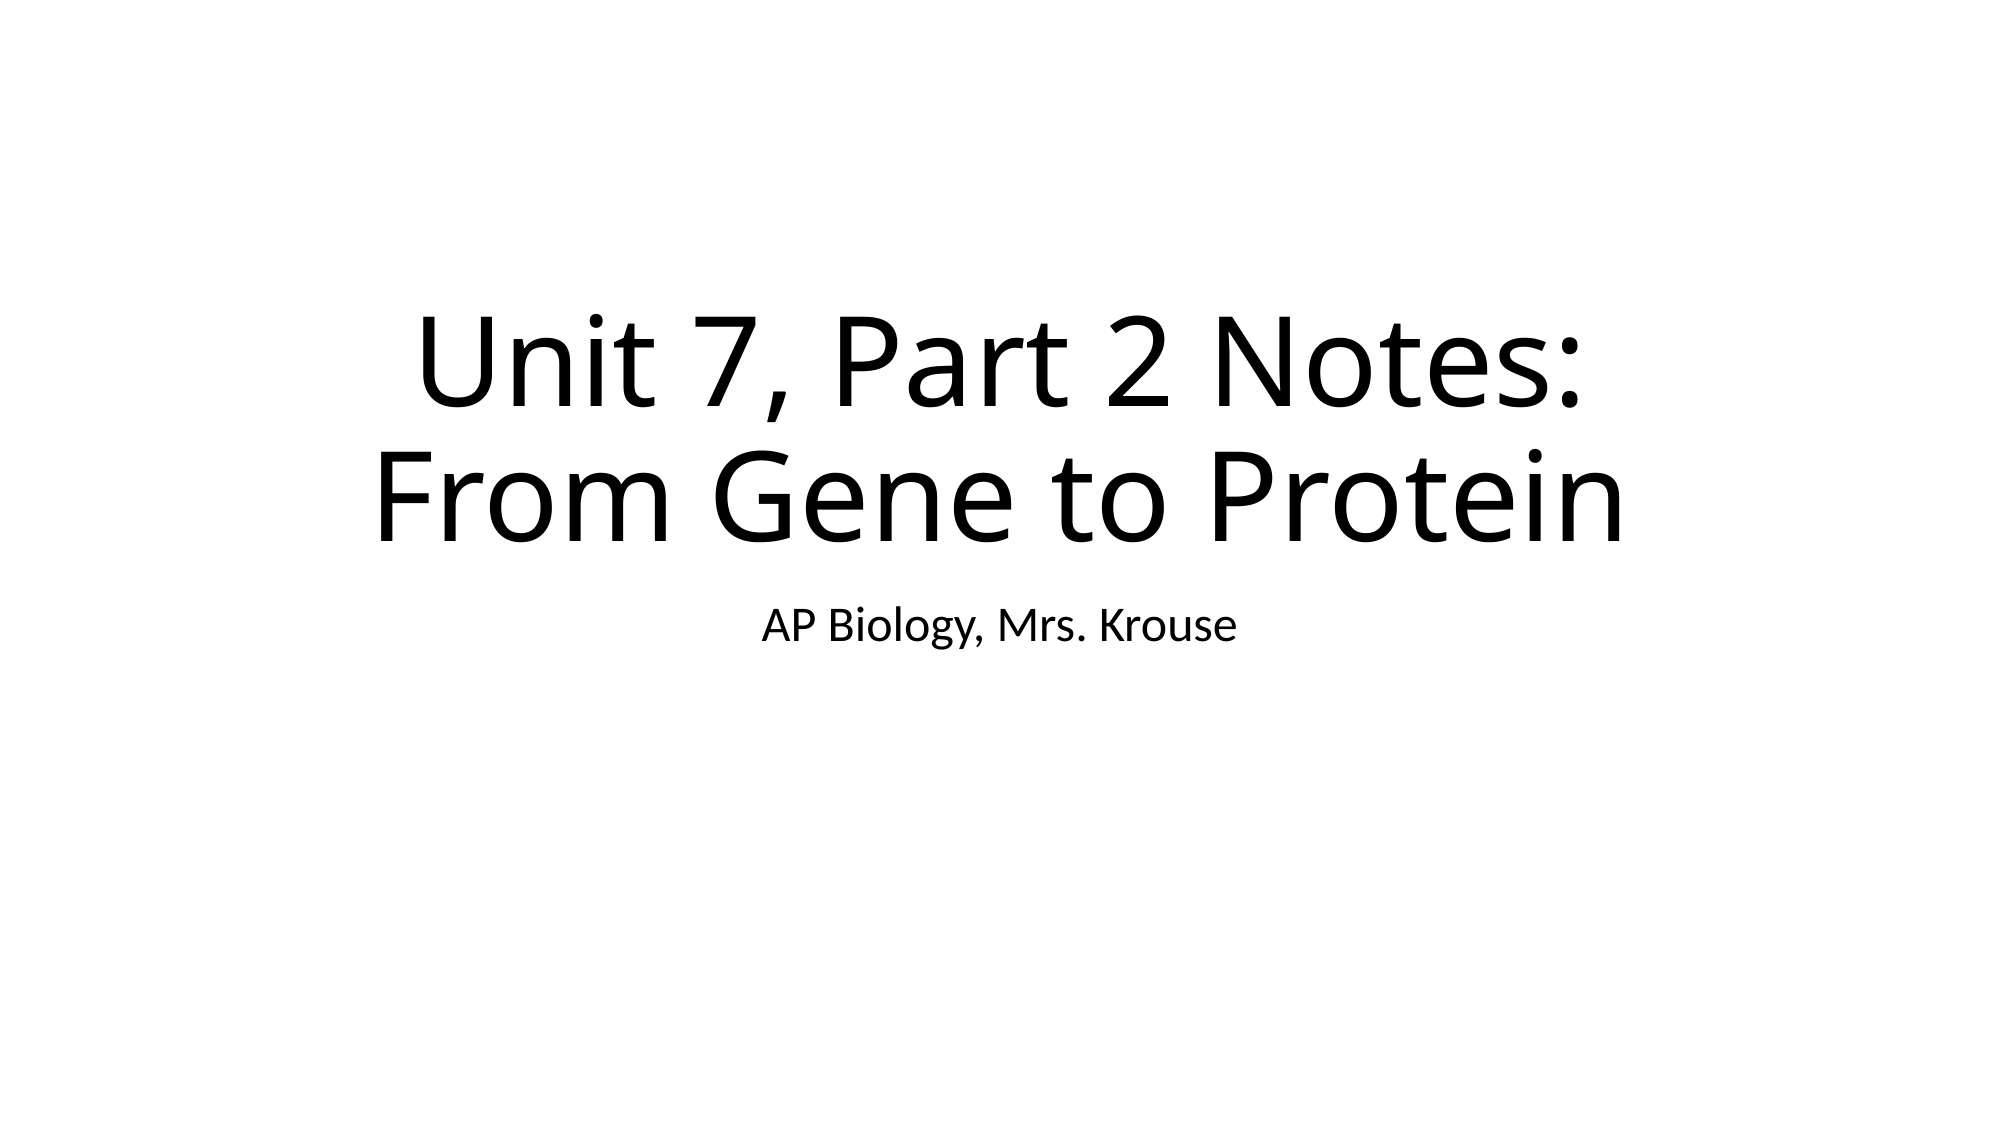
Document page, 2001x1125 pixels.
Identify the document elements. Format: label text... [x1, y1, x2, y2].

title Unit 7, Part 2 Notes: From Gene to Protein [249, 184, 1750, 576]
subtitle AP Biology, Mrs. Krouse [249, 590, 1750, 863]
